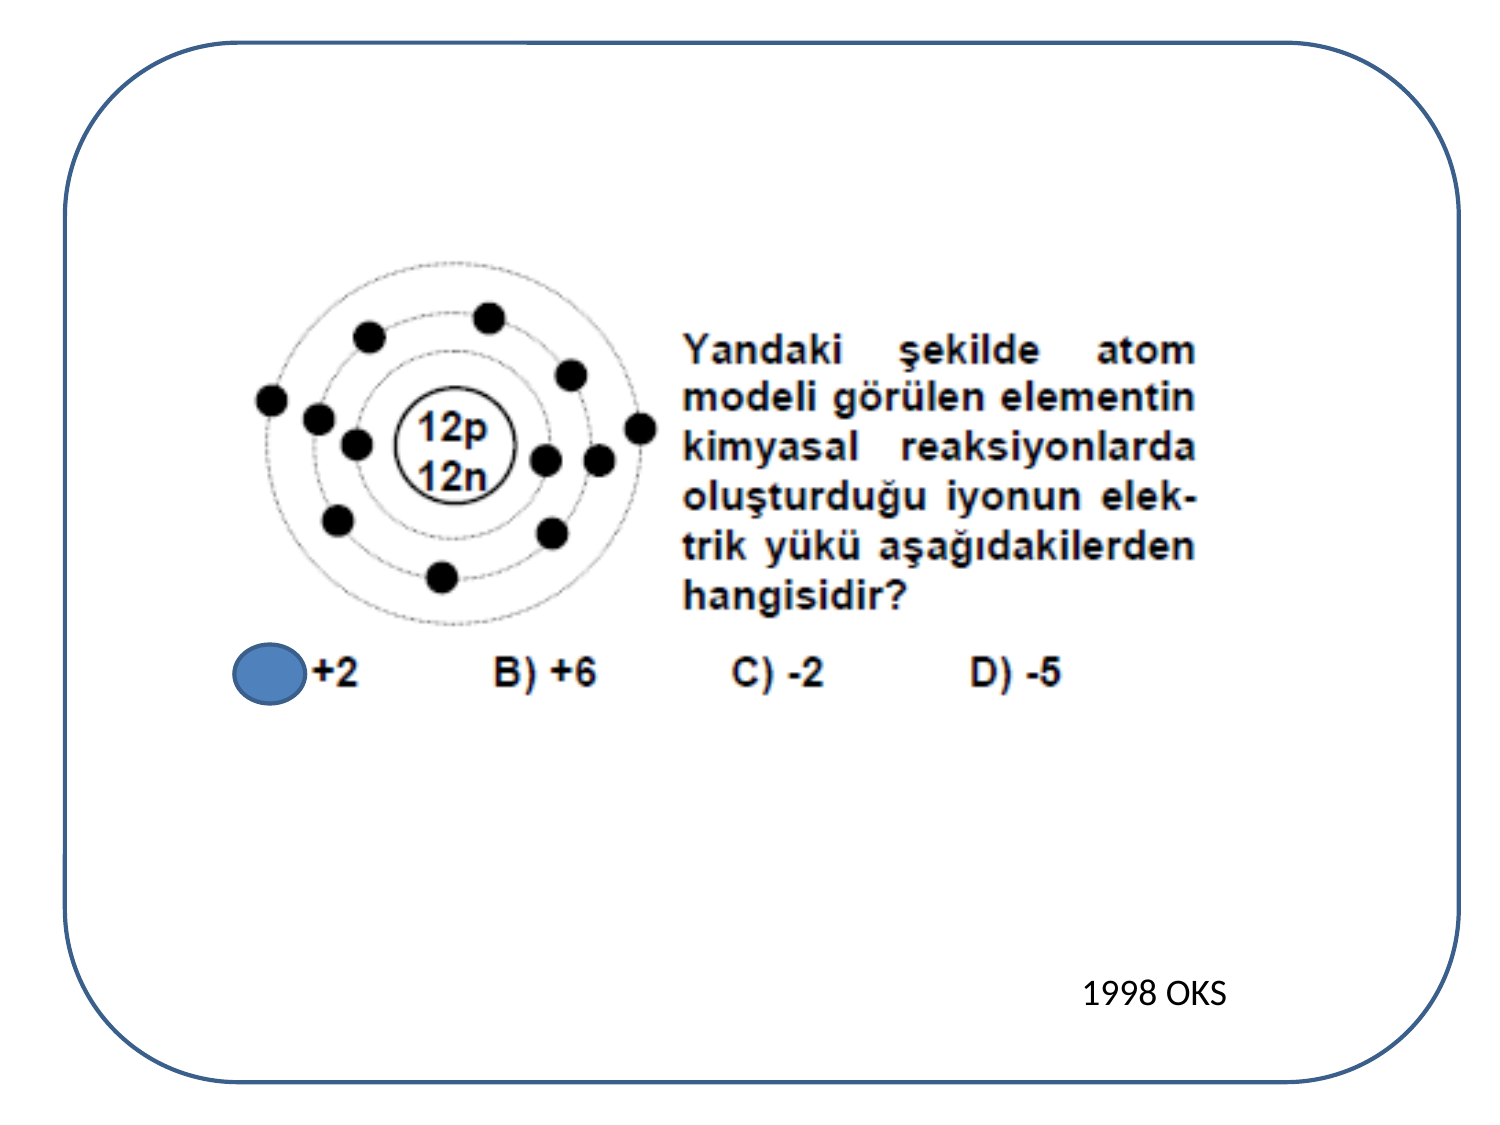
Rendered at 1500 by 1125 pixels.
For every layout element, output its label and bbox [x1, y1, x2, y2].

picture [222, 257, 1265, 729]
text_box [62, 40, 1461, 1085]
